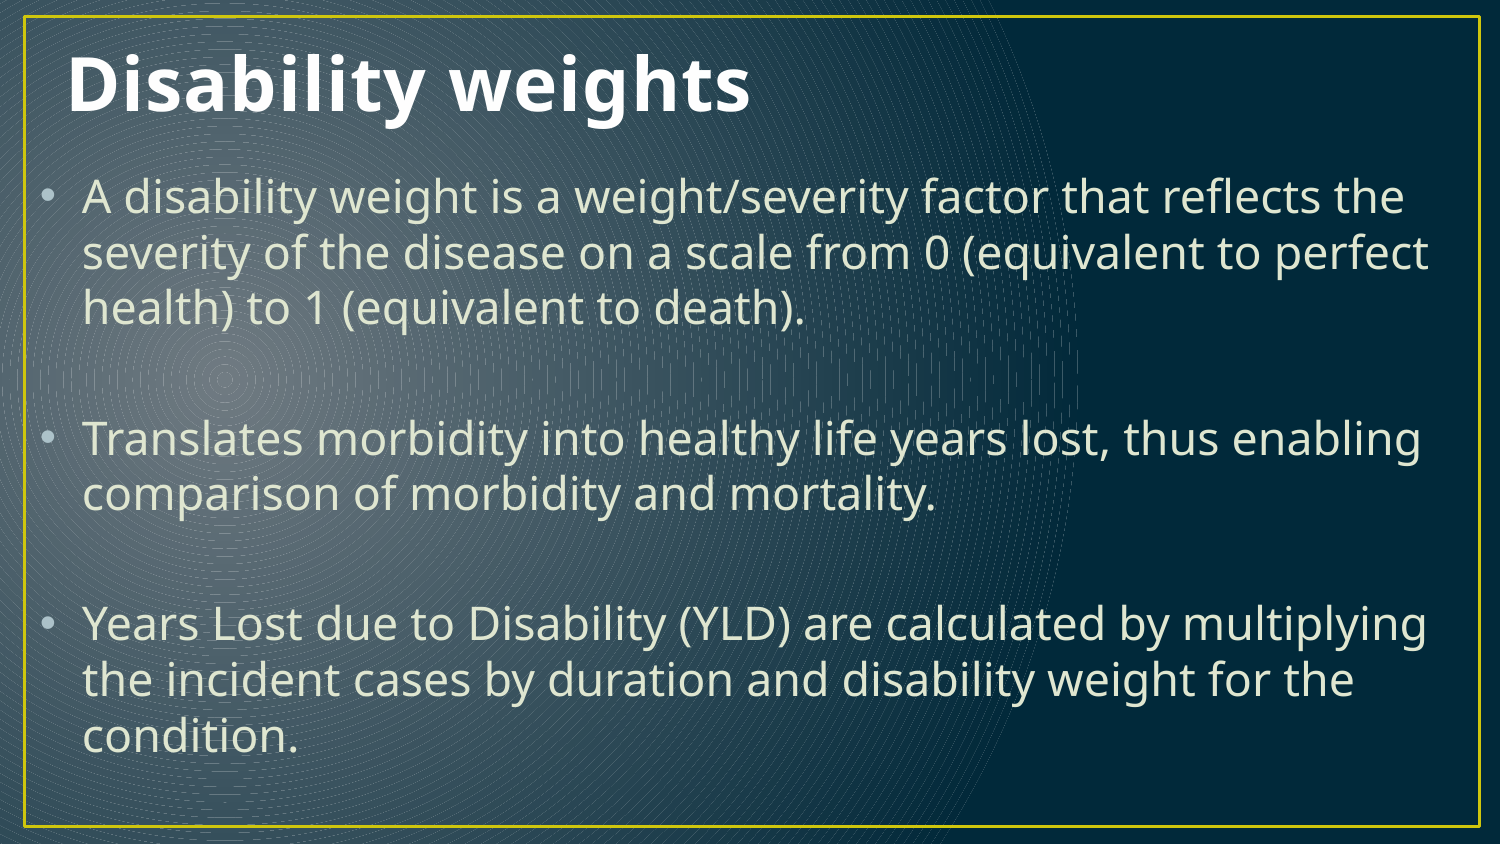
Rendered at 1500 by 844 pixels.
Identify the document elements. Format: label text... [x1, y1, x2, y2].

list A disability weight is a weight/severity factor that reflects the severity of the disease on a scale from 0 (equivalent to perfect health) to 1 (equivalent to death). Translates morbidity into healthy life years lost, thus enabling comparison of morbidity and mortality. Years Lost due to Disability (YLD) are calculated by multiplying the incident cases by duration and disability weight for the condition. [24, 159, 1475, 772]
title Disability weights [50, 0, 1400, 135]
